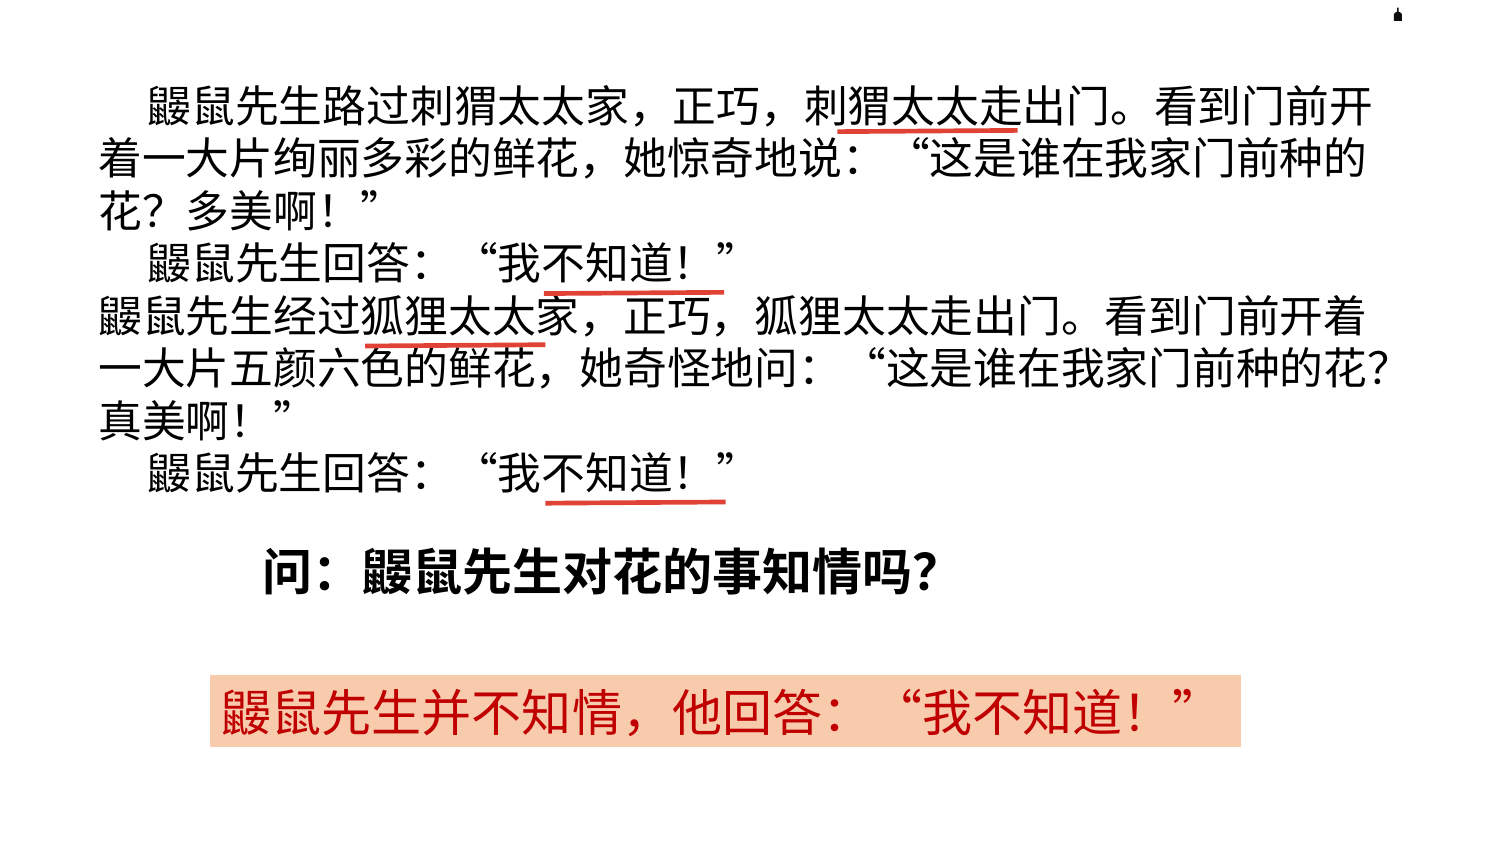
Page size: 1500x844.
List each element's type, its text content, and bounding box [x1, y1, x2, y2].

text_box 问：鼹鼠先生对花的事知情吗？ [250, 535, 1340, 607]
text_box 鼹鼠先生路过刺猬太太家，正巧，刺猬太太走出门。看到门前开着一大片绚丽多彩的鲜花，她惊奇地说：“这是谁在我家门前种的花？多美啊！” 鼹鼠先生回答：“我不知道！” 鼹鼠先生经过狐狸太太家，正巧，狐狸太太走出门。看到门前开着一大片五颜六色的鲜花，她奇怪地问：“这是谁在我家门前种的花？真美啊！” 鼹鼠先生回答：“我不知道！” [86, 73, 1399, 573]
text_box 鼹鼠先生并不知情，他回答：“我不知道！” [210, 675, 1241, 747]
